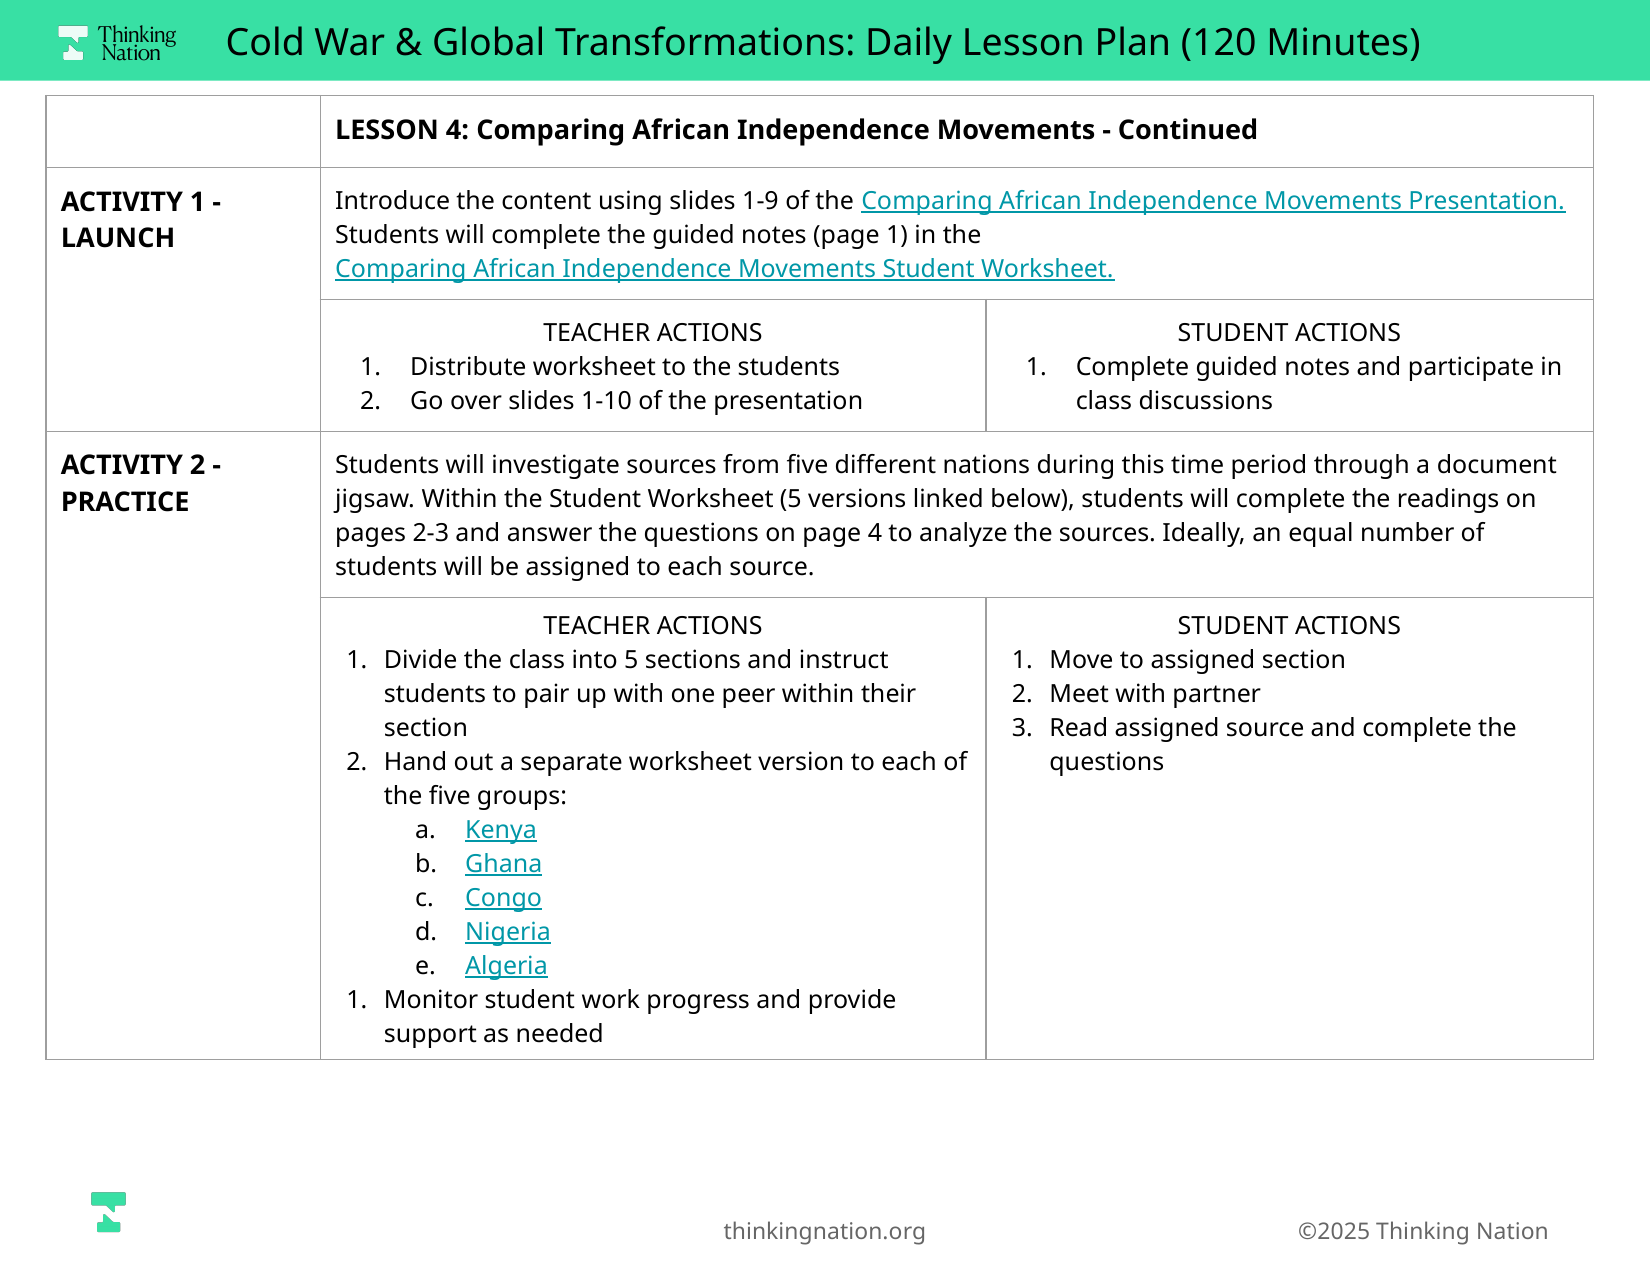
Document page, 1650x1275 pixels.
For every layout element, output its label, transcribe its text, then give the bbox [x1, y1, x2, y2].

table_cell STUDENT ACTIONS Move to assigned section Meet with partner Read assigned source and complete the questions [987, 598, 1593, 1059]
table_cell ACTIVITY 1 - LAUNCH [47, 168, 320, 431]
text_box Cold War & Global Transformations: Daily Lesson Plan (120 Minutes) [0, 0, 1650, 81]
picture [45, 14, 180, 85]
table_header LESSON 4: Comparing African Independence Movements - Continued [321, 96, 1593, 167]
table_cell STUDENT ACTIONS Complete guided notes and participate in class discussions [987, 300, 1593, 431]
text_box ©2025 Thinking Nation [1174, 1200, 1566, 1240]
text_box thinkingnation.org [629, 1200, 1021, 1240]
table_cell Students will investigate sources from five different nations during this time period through a document jigsaw. Within the Student Worksheet (5 versions linked below), students will complete the readings on pages 2-3 and answer the questions on page 4 to analyze the sources. Ideally, an equal number of students will be assigned to each source. [321, 432, 1593, 597]
table_cell ACTIVITY 2 - PRACTICE [47, 432, 320, 1059]
picture [80, 1184, 136, 1240]
table_cell TEACHER ACTIONS Distribute worksheet to the students Go over slides 1-10 of the presentation [321, 300, 985, 431]
table_cell TEACHER ACTIONS Divide the class into 5 sections and instruct students to pair up with one peer within their section Hand out a separate worksheet version to each of the five groups: Kenya Ghana Congo Nigeria Algeria Monitor student work progress and provide support as needed [321, 598, 985, 1059]
table_cell Introduce the content using slides 1-9 of the Comparing African Independence Movements Presentation. Students will complete the guided notes (page 1) in the Comparing African Independence Movements Student Worksheet. [321, 168, 1593, 299]
table_header [47, 96, 320, 167]
